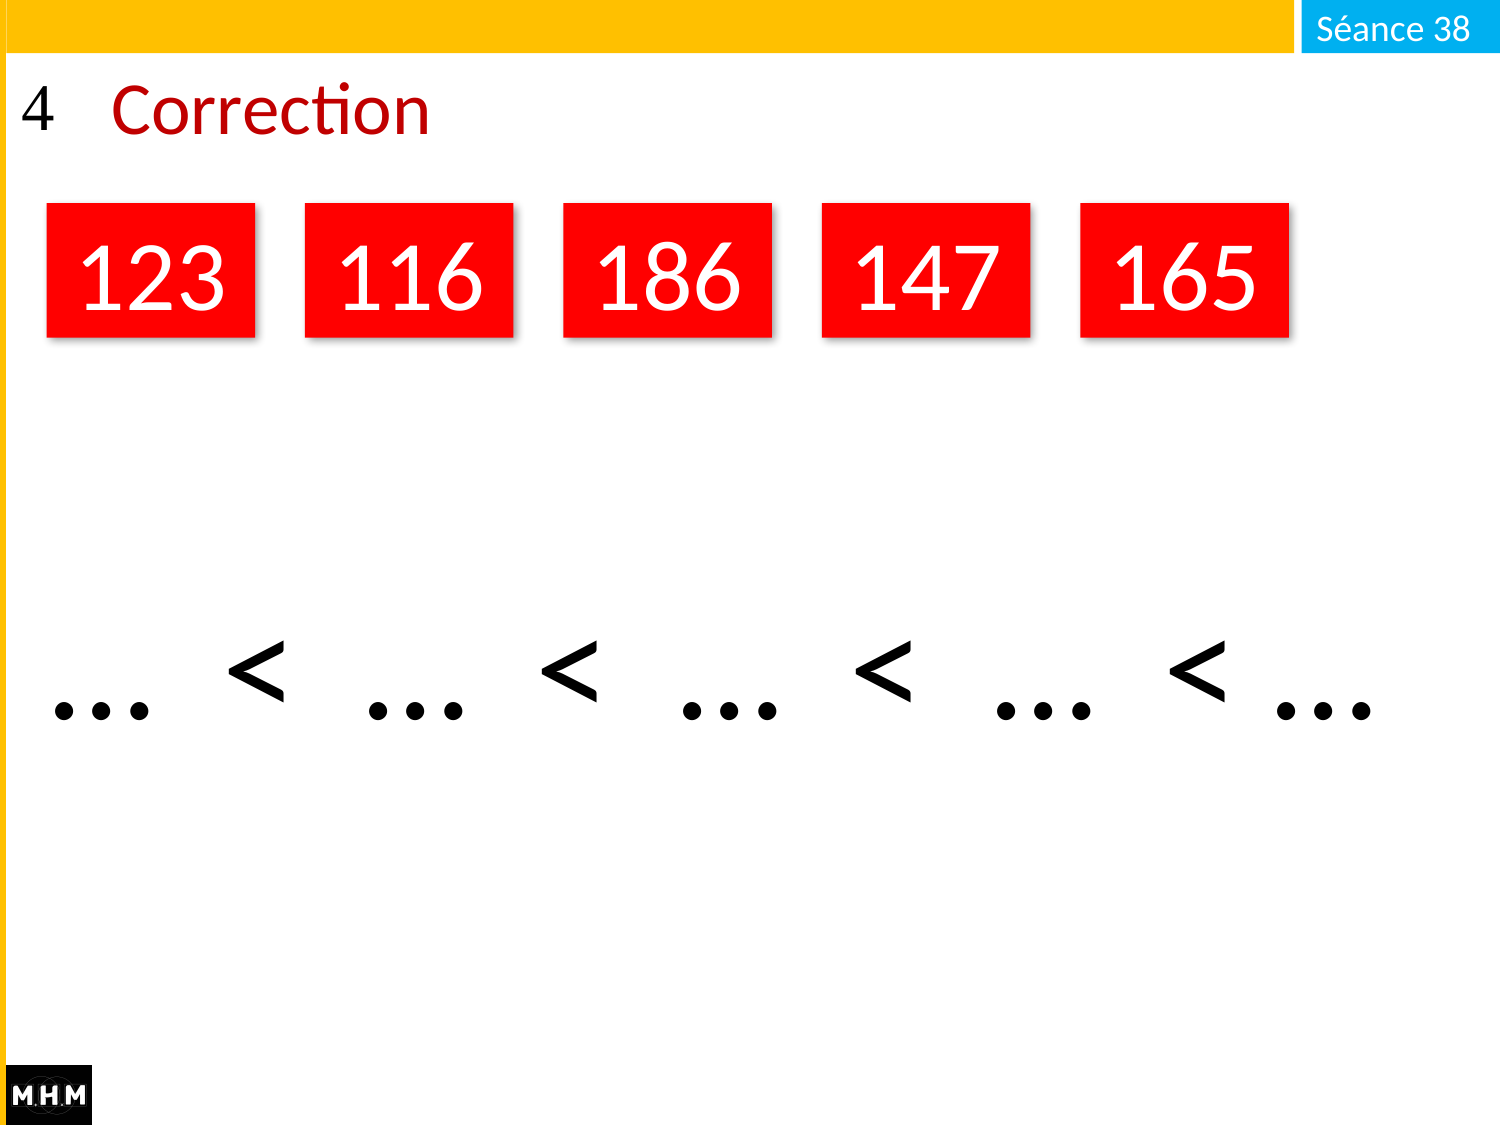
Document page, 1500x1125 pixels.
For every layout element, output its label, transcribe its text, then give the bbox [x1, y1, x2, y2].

text_box 165 [1080, 203, 1289, 338]
picture [6, 1065, 92, 1125]
text_box 147 [821, 203, 1031, 338]
text_box 186 [563, 203, 772, 338]
text_box 123 [46, 203, 256, 338]
title Correction [96, 60, 1391, 160]
text_box 116 [304, 203, 514, 338]
text_box … < … < … < … < … [0, 562, 1437, 803]
